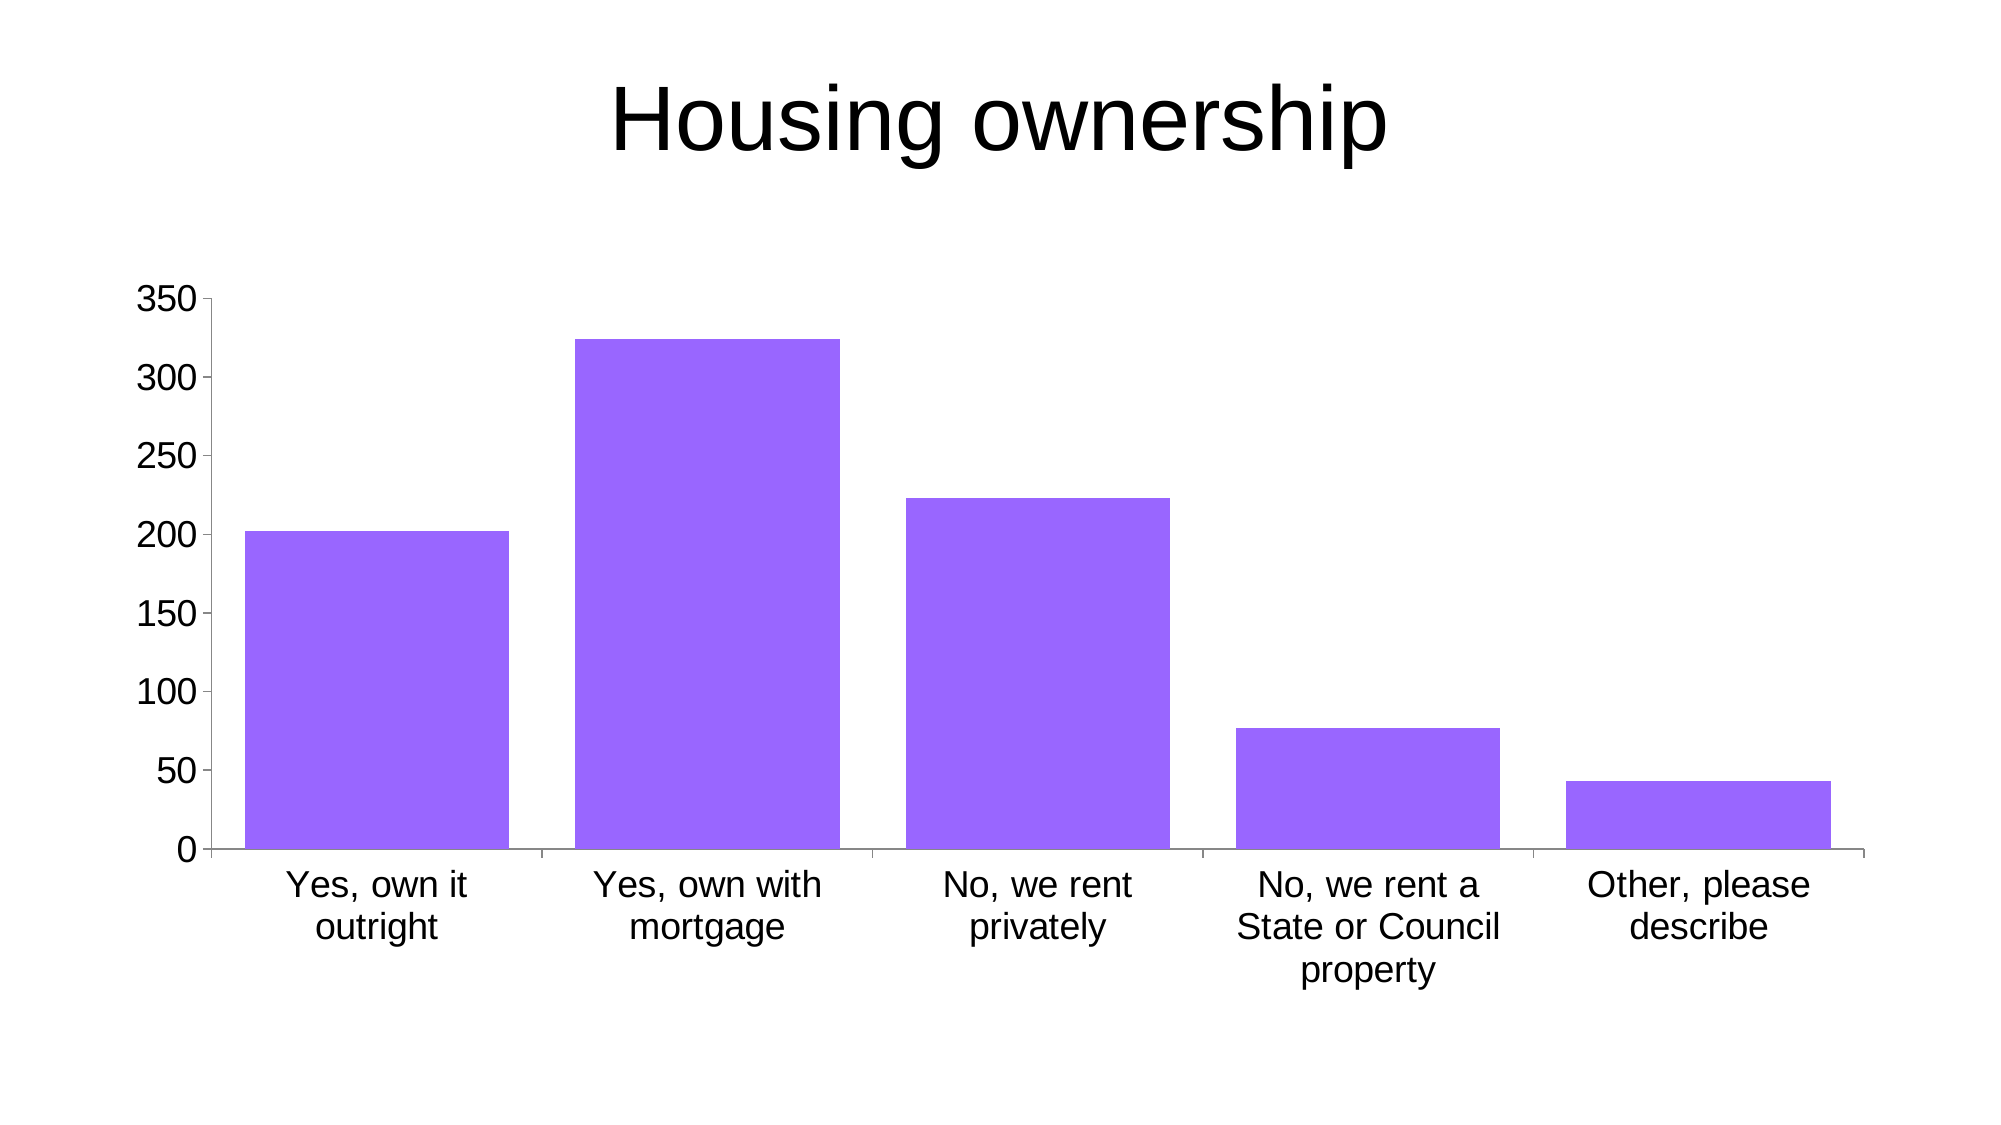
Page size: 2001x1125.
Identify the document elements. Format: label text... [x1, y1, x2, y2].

chart [99, 262, 1901, 1006]
title Housing ownership [99, 45, 1900, 182]
